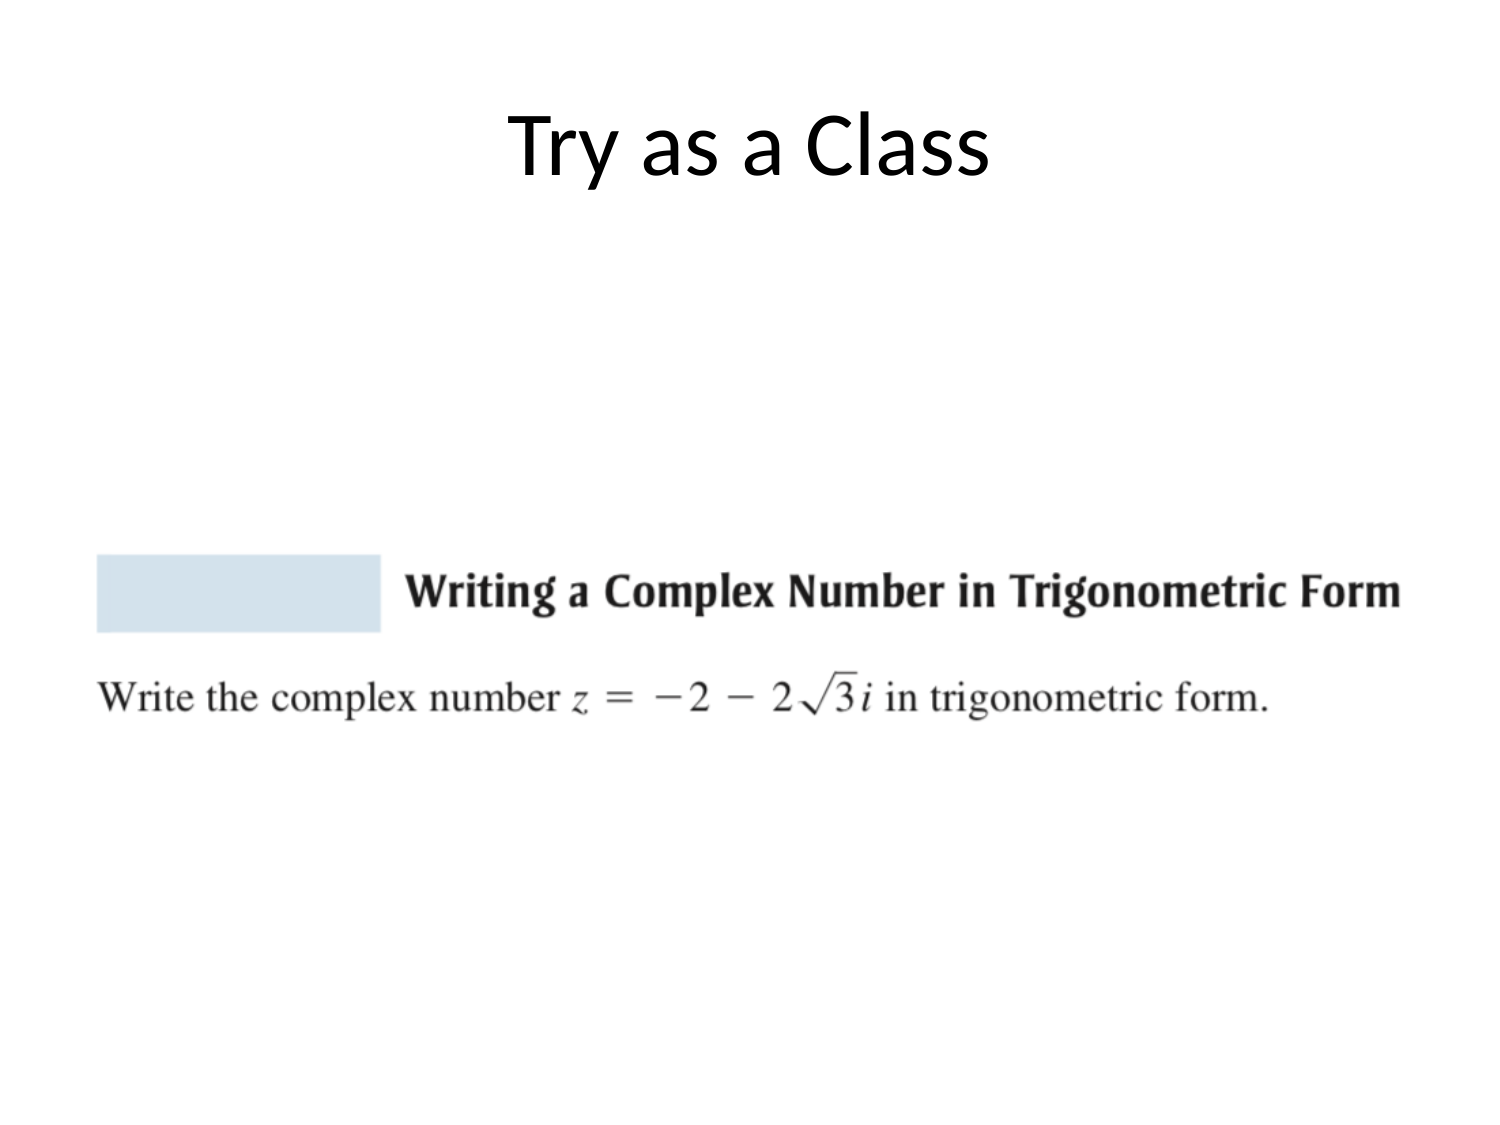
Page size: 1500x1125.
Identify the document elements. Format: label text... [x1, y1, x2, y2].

title Try as a Class [75, 45, 1425, 233]
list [74, 262, 1426, 1006]
